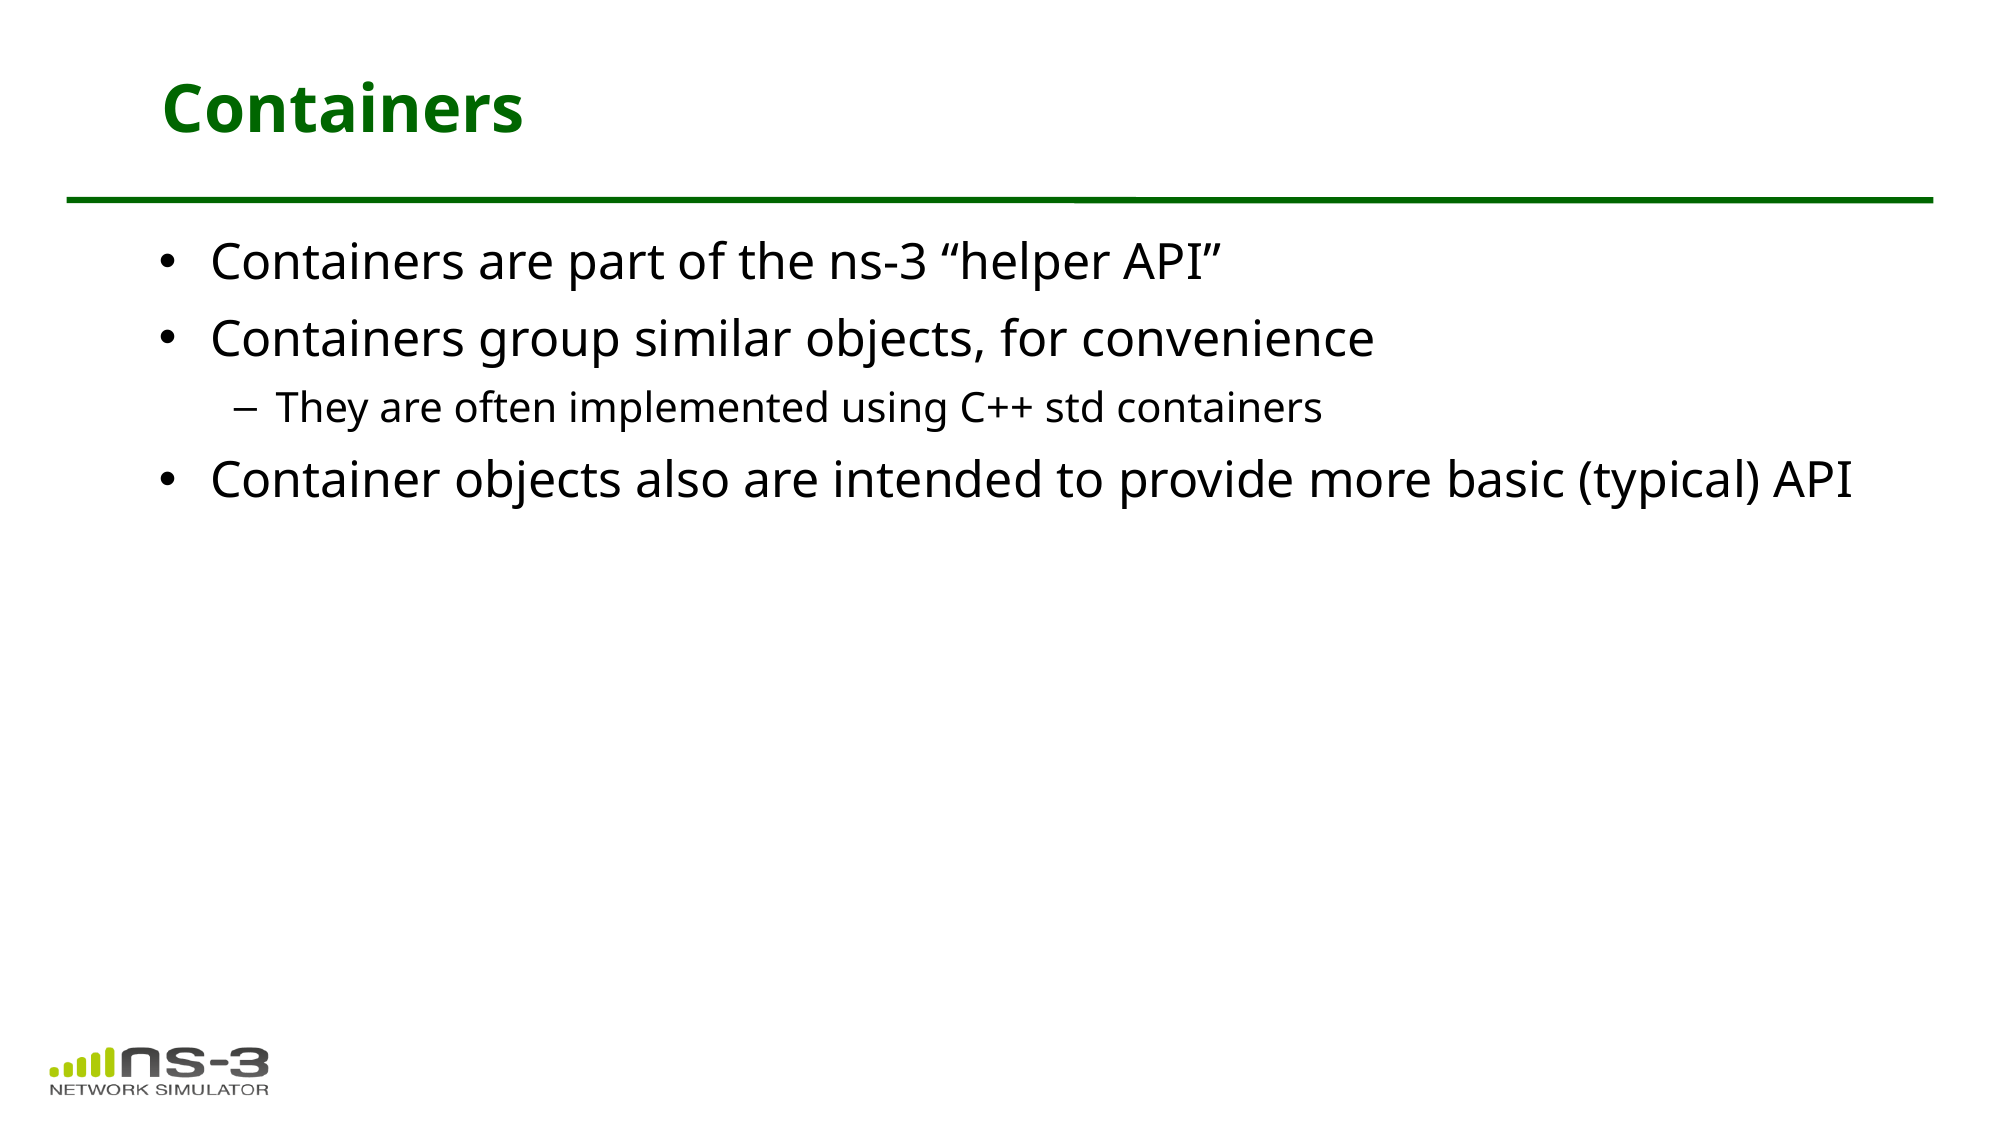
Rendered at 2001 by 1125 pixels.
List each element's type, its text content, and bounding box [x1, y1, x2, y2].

picture [33, 1017, 284, 1125]
list Containers are part of the ns-3 “helper API” Containers group similar objects, for convenience They are often implemented using C++ std containers Container objects also are intended to provide more basic (typical) API [143, 221, 1938, 954]
list Containers [146, 62, 1938, 155]
